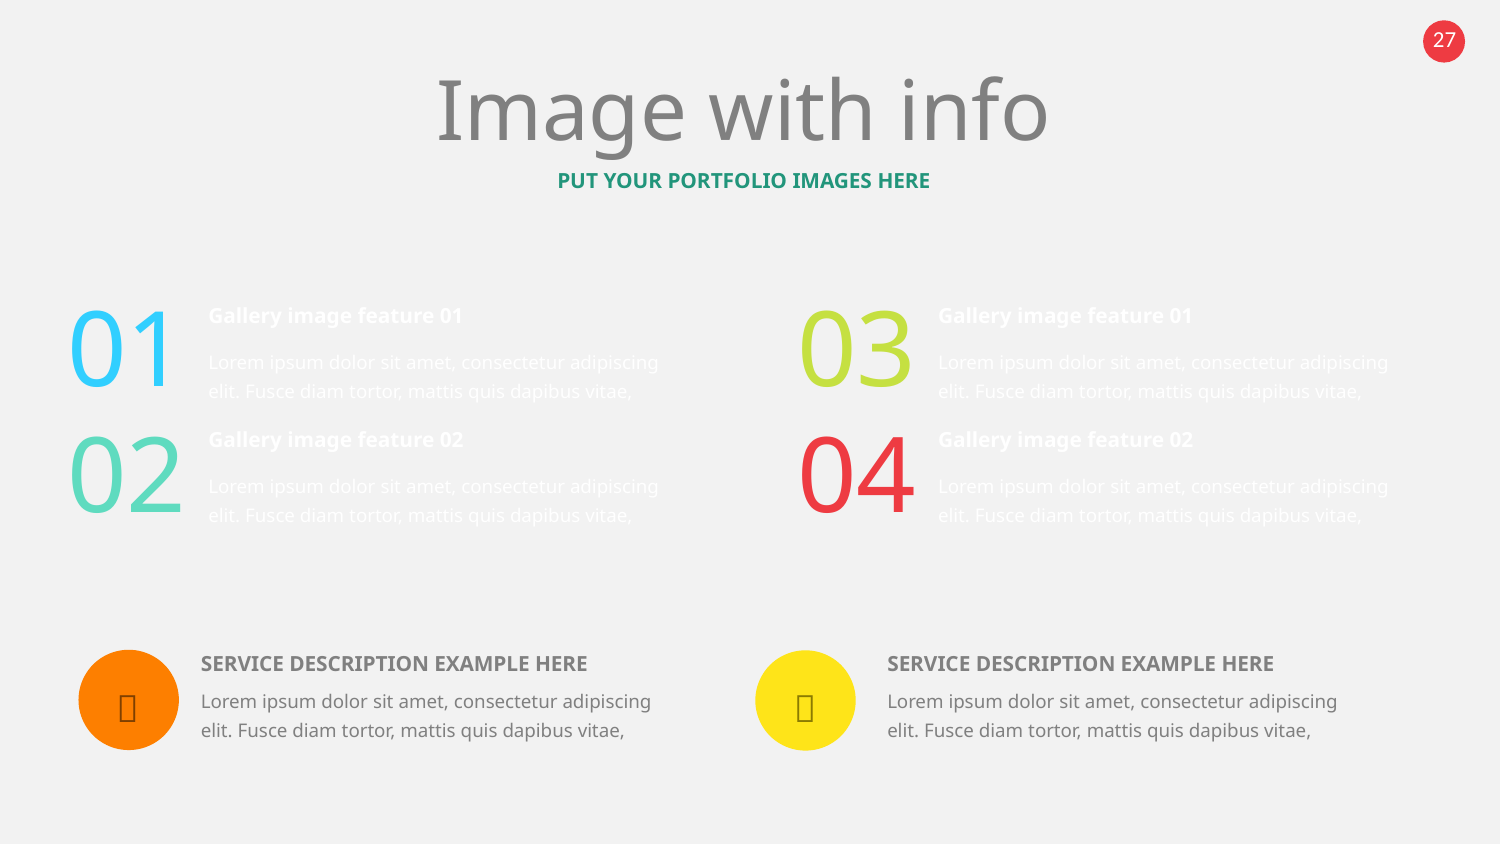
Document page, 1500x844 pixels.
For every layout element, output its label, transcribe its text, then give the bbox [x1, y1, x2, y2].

text_box SERVICE DESCRIPTION EXAMPLE HERE [200, 641, 686, 682]
text_box [754, 649, 857, 752]
list Image with info [409, 61, 1093, 156]
text_box  [104, 670, 151, 722]
text_box Lorem ipsum dolor sit amet, consectetur adipiscing elit. Fusce diam tortor, mattis quis dapibus vitae, [200, 682, 686, 741]
text_box [77, 648, 180, 752]
picture [0, 230, 1500, 592]
text_box SERVICE DESCRIPTION EXAMPLE HERE [887, 641, 1373, 682]
text_box Lorem ipsum dolor sit amet, consectetur adipiscing elit. Fusce diam tortor, mattis quis dapibus vitae, [887, 682, 1373, 741]
text_box  [781, 670, 829, 722]
list PUT YOUR PORTFOLIO IMAGES HERE [409, 163, 1093, 200]
